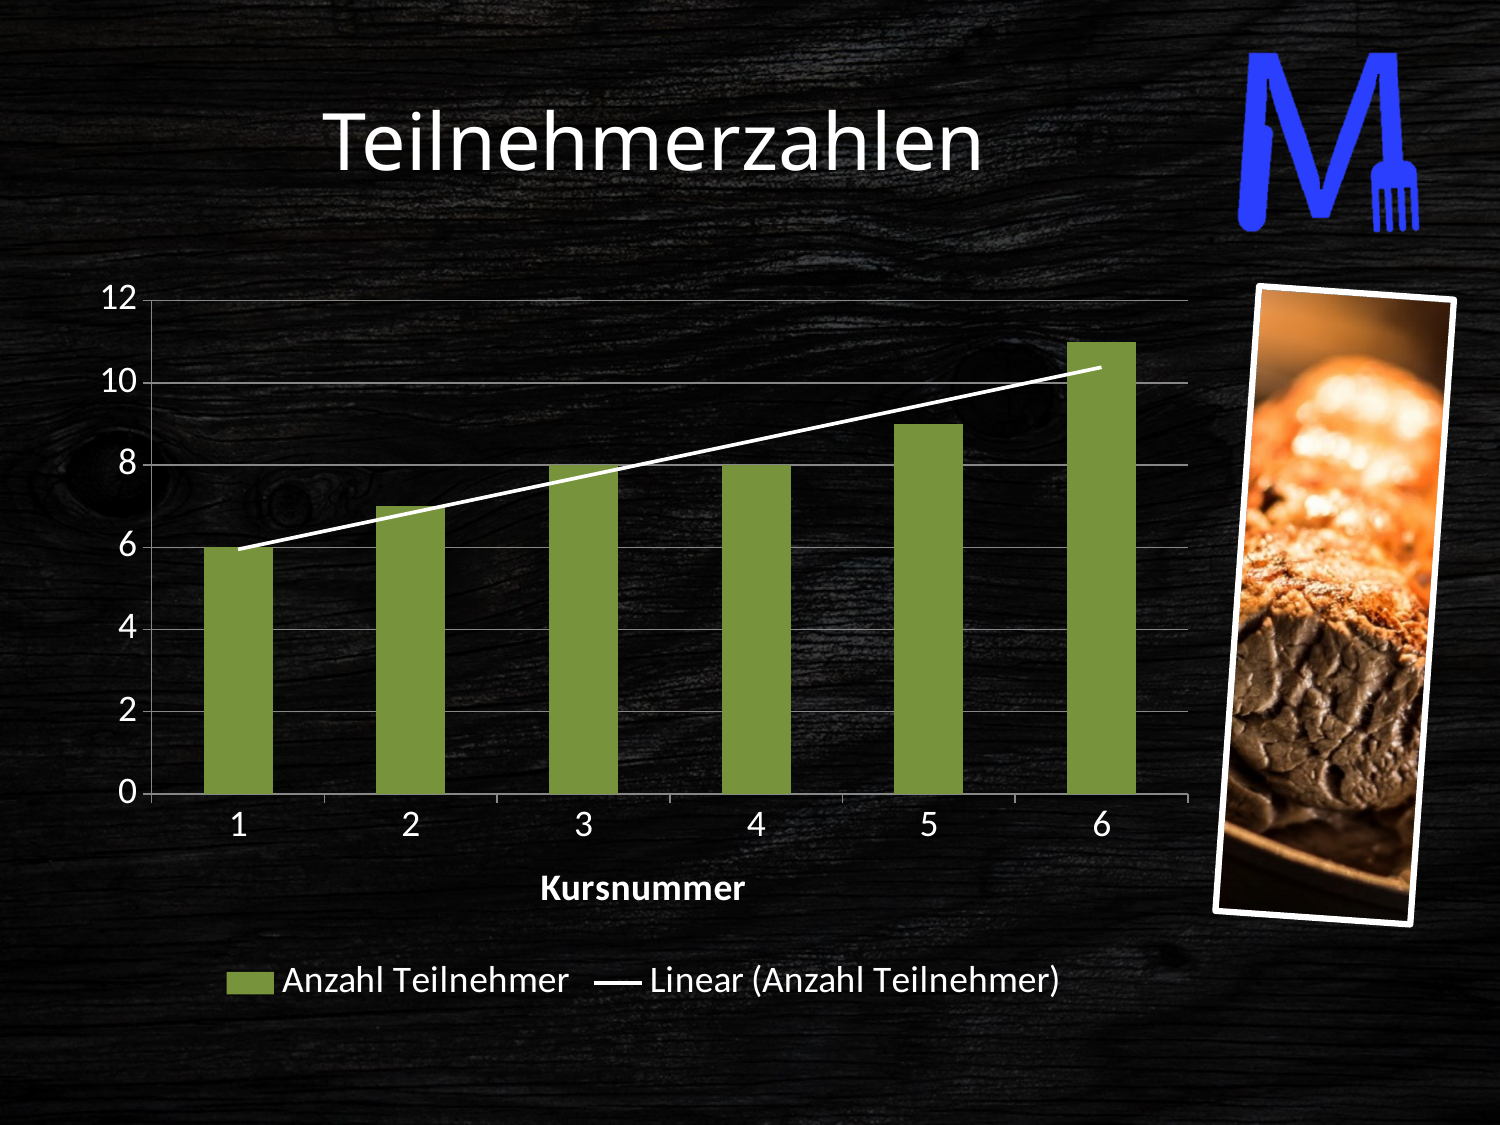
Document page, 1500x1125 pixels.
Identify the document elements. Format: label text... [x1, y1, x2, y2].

picture [0, 0, 1500, 1125]
chart [76, 266, 1211, 1010]
title Teilnehmerzahlen [75, 45, 1235, 233]
